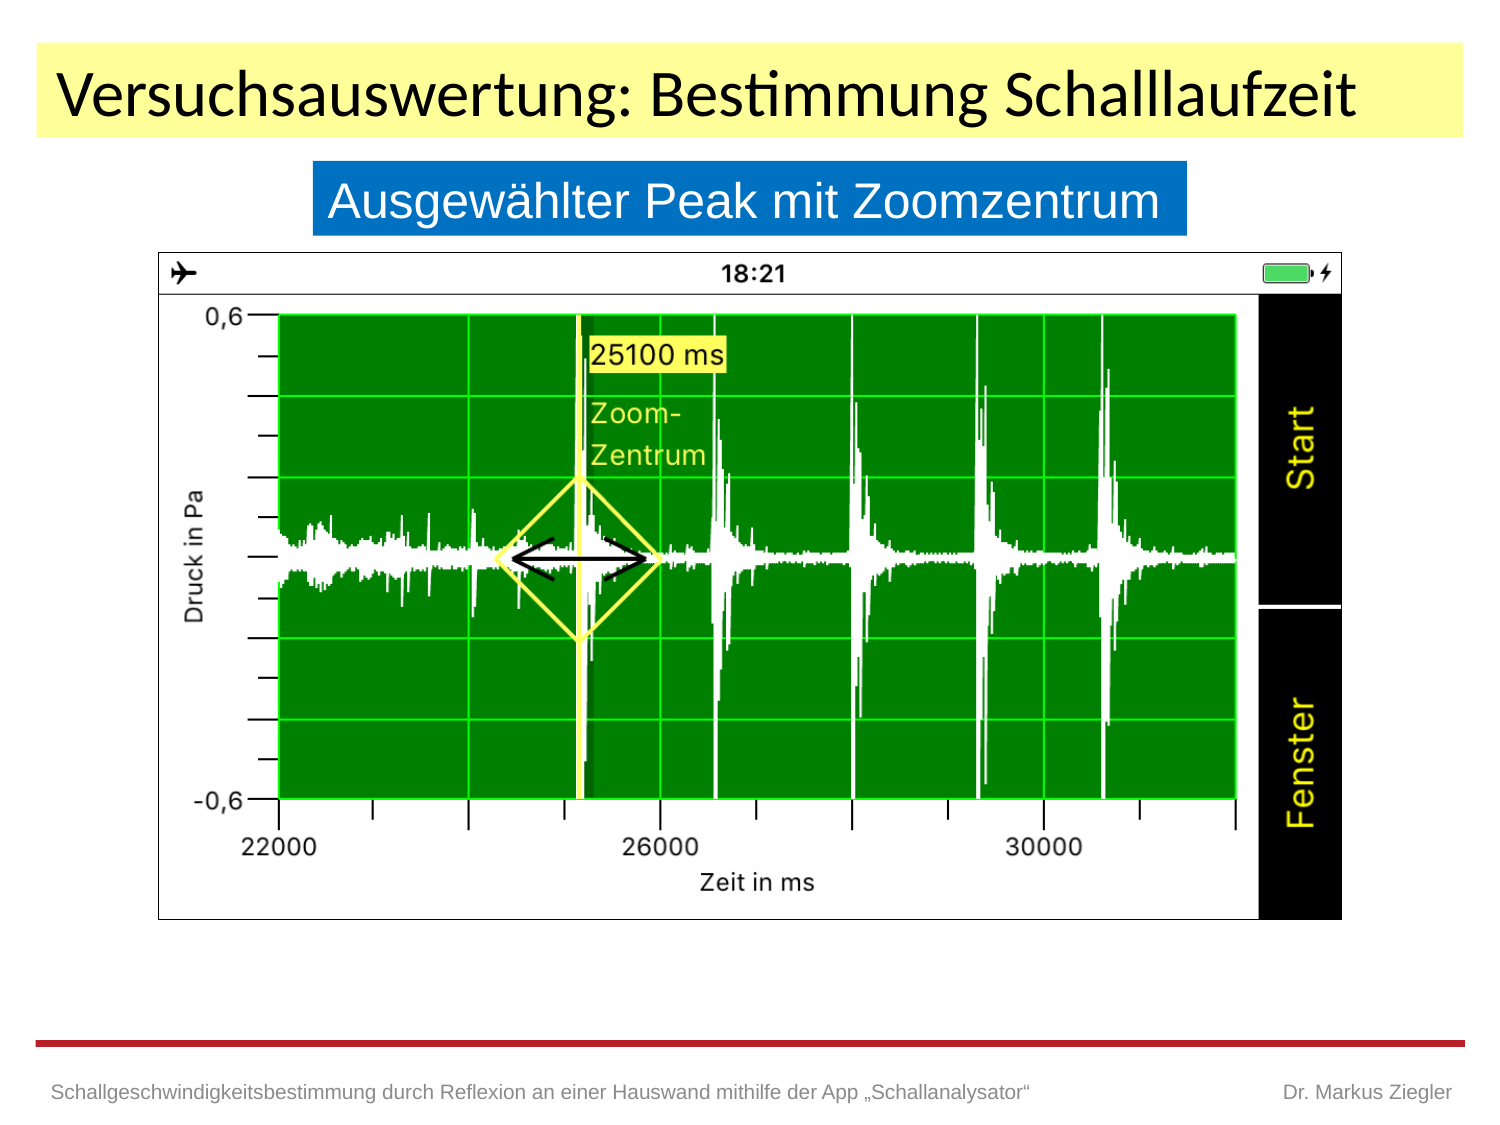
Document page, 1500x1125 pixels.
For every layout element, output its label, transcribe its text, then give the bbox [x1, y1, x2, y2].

footer Schallgeschwindigkeitsbestimmung durch Reflexion an einer Hauswand mithilfe der App „Schallanalysator“ Dr. Markus Ziegler [35, 1061, 1483, 1122]
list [158, 252, 1342, 920]
text_box Ausgewählter Peak mit Zoomzentrum [312, 160, 1187, 236]
title Versuchsauswertung: Bestimmung Schalllaufzeit [41, 42, 1459, 149]
